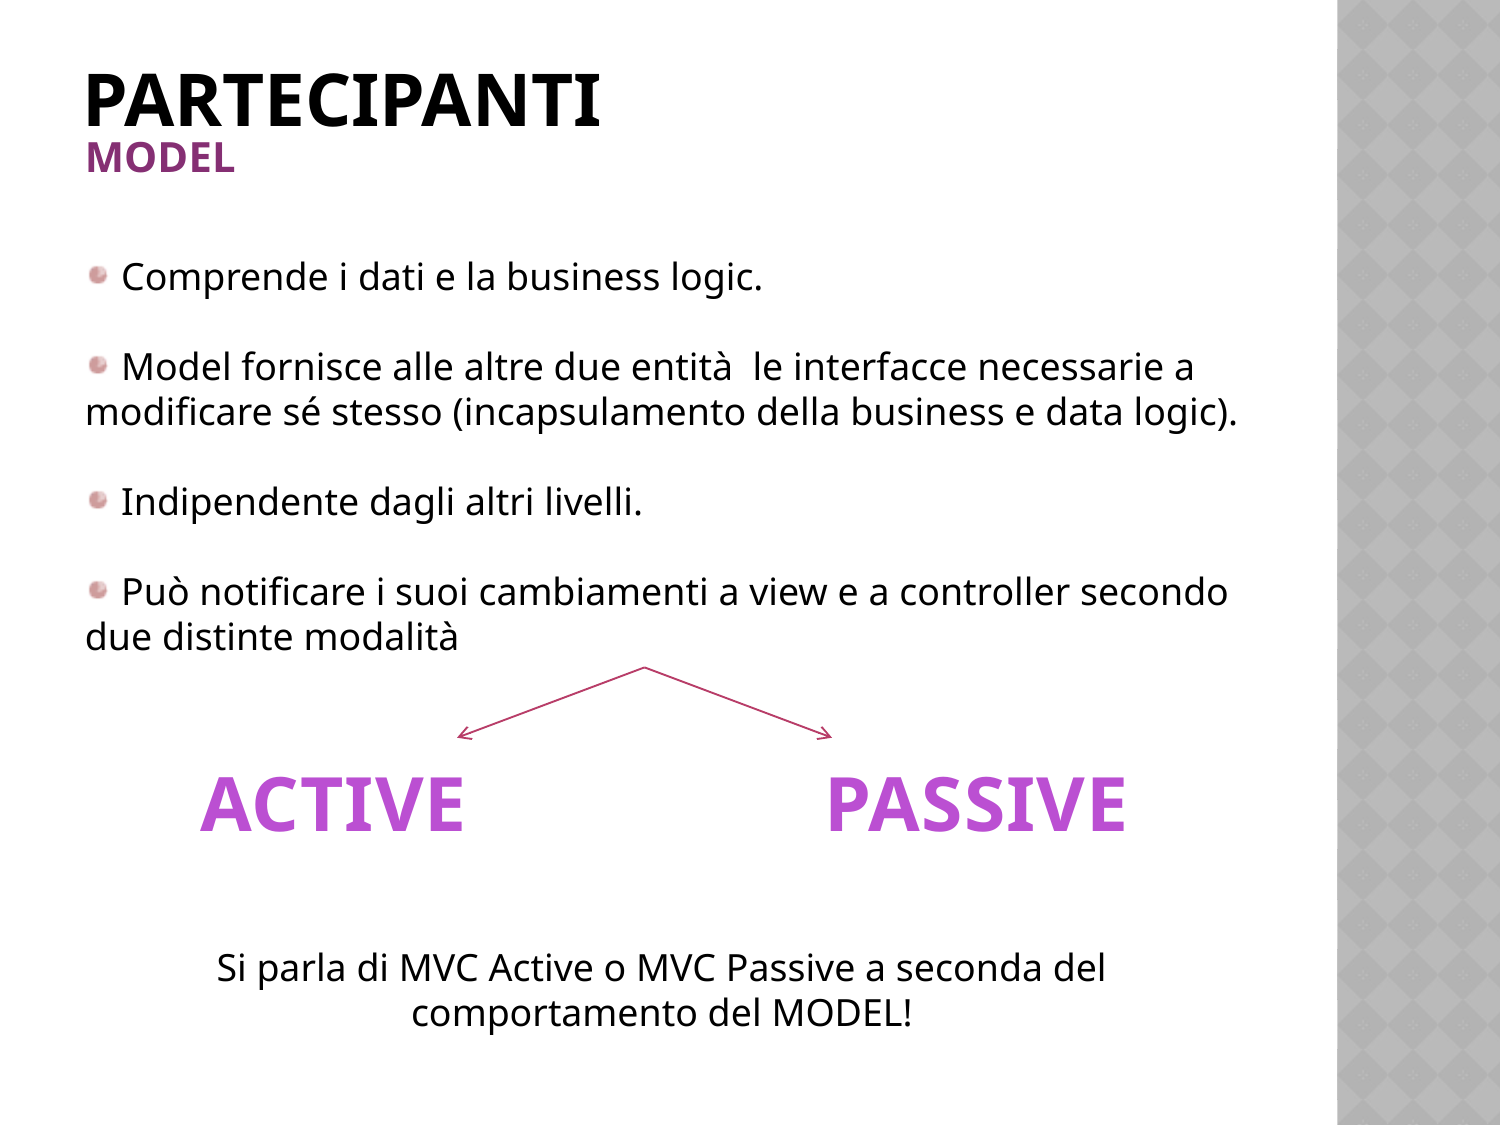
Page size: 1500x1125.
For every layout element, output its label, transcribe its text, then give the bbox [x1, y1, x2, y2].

picture [85, 577, 112, 604]
text_box MODEL [70, 128, 1289, 190]
picture [85, 352, 112, 379]
text_box PASSIVE [809, 749, 1144, 855]
picture [85, 487, 112, 514]
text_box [644, 666, 833, 739]
title PARTECIPANTI [75, 52, 1263, 128]
text_box Si parla di MVC Active o MVC Passive a seconda del comportamento del MODEL! [93, 936, 1231, 1042]
text_box ACTIVE [117, 749, 551, 855]
text_box Comprende i dati e la business logic. Model fornisce alle altre due entità le interfacce necessarie a modificare sé stesso (incapsulamento della business e data logic). Indipendente dagli altri livelli. Può notificare i suoi cambiamenti a view e a controller secondo due distinte modalità [70, 245, 1266, 666]
picture [85, 262, 112, 289]
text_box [456, 666, 643, 739]
